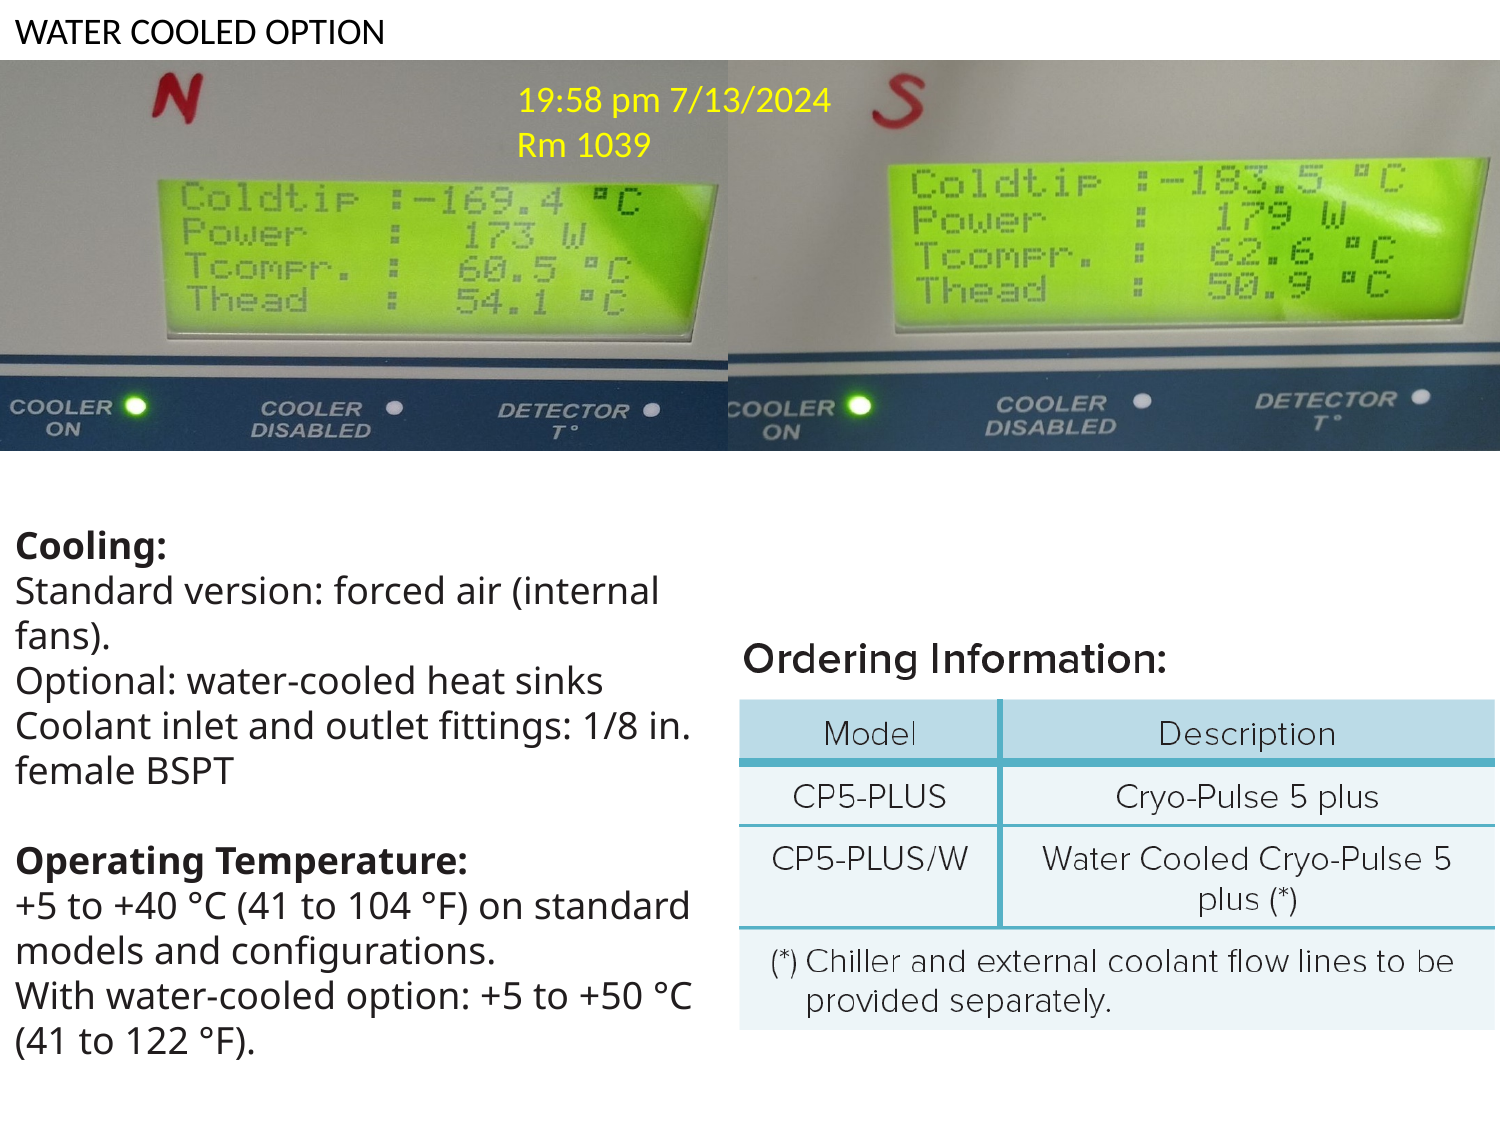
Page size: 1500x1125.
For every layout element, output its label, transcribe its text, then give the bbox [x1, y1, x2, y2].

text_box Cooling: Standard version: forced air (internal fans). Optional: water-cooled heat sinks Coolant inlet and outlet fittings: 1/8 in. female BSPT Operating Temperature: +5 to +40 °C (41 to 104 °F) on standard models and configurations. With water-cooled option: +5 to +50 °C (41 to 122 °F). [0, 514, 733, 1070]
picture [732, 636, 1500, 1034]
text_box WATER COOLED OPTION [0, 0, 1500, 60]
picture [0, 60, 1500, 451]
